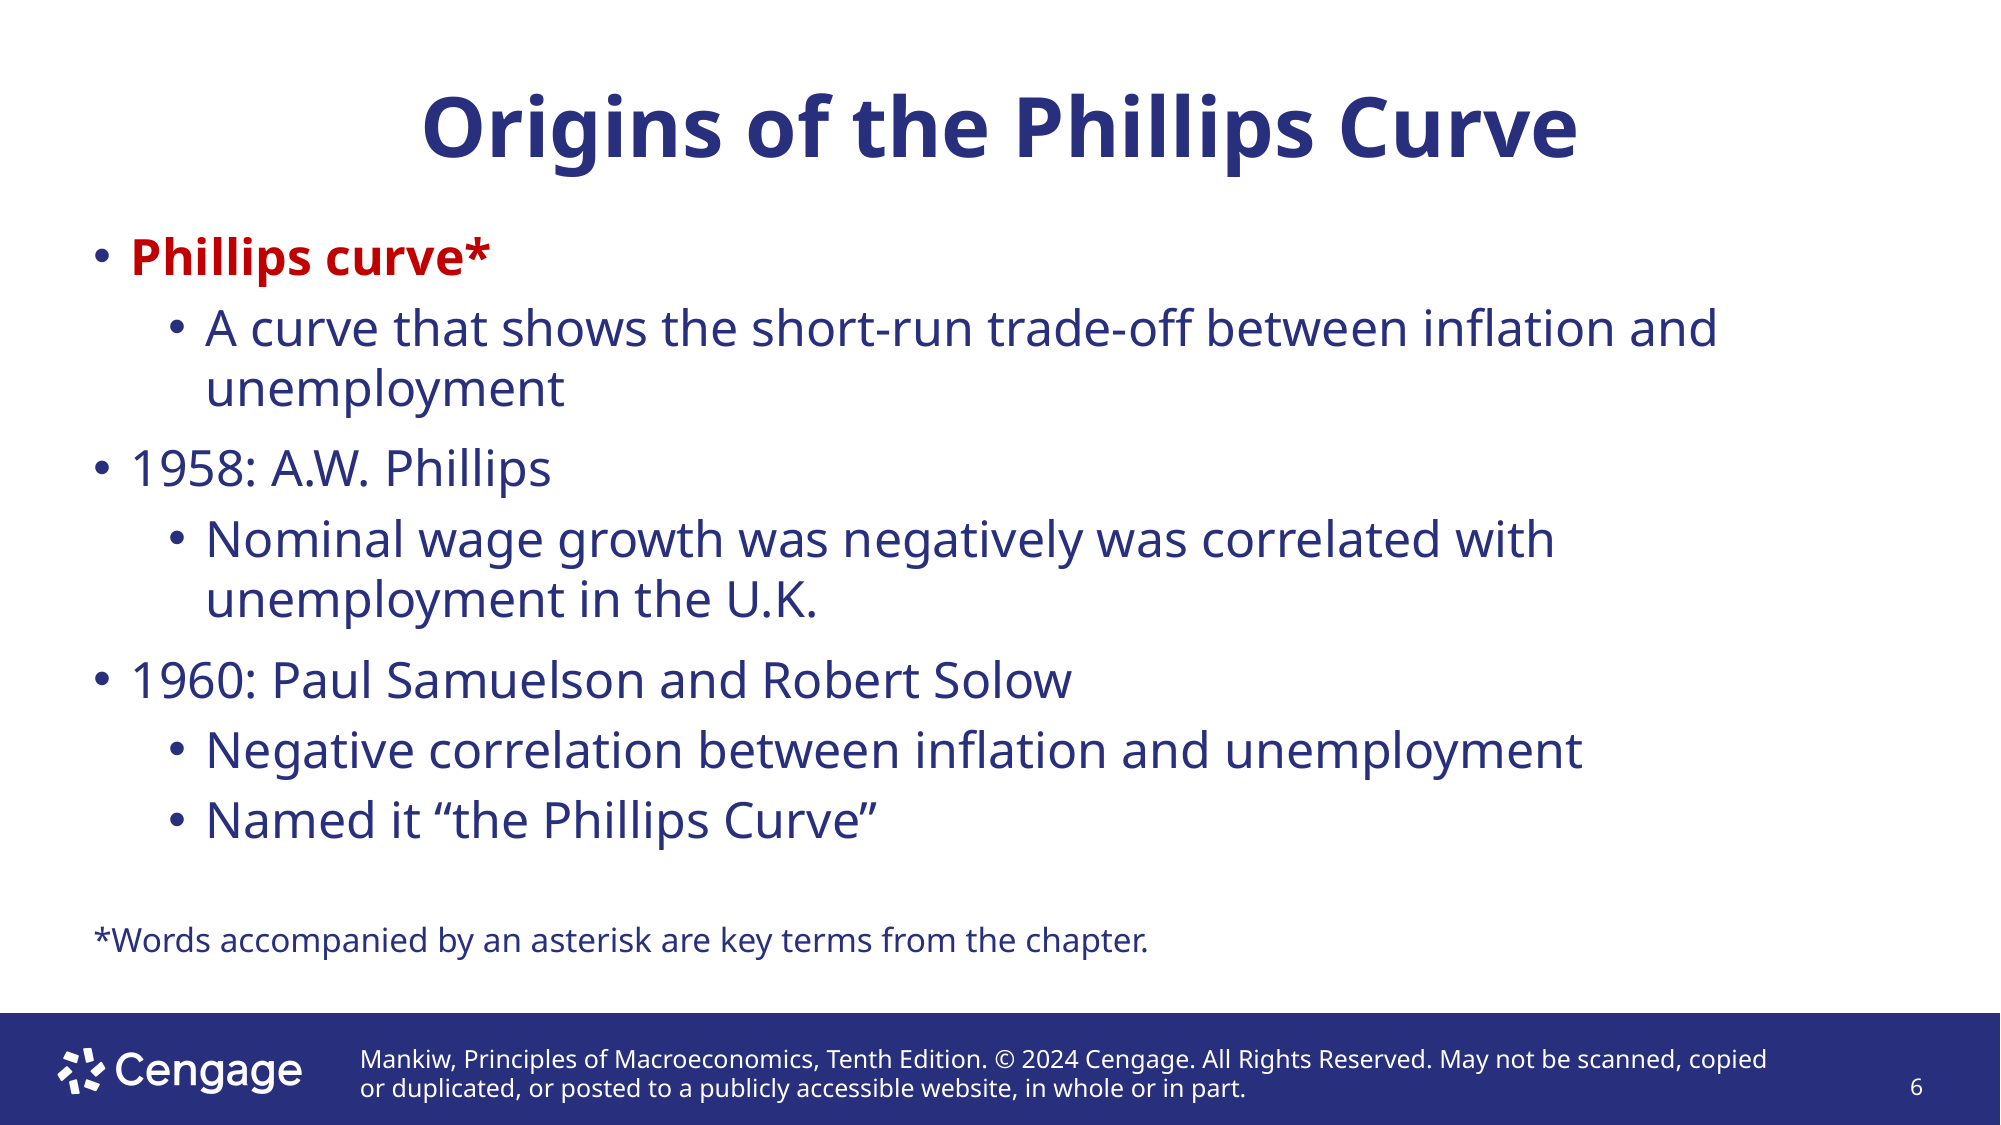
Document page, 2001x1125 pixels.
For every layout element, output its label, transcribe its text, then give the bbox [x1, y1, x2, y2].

title Origins of the Phillips Curve [78, 77, 1923, 218]
list Phillips curve* A curve that shows the short-run trade-off between inflation and unemployment 1958: A.W. Phillips Nominal wage growth was negatively was correlated with unemployment in the U.K. 1960: Paul Samuelson and Robert Solow Negative correlation between inflation and unemployment Named it “the Phillips Curve” *Words accompanied by an asterisk are key terms from the chapter. [78, 218, 1923, 989]
picture [30, 1020, 329, 1122]
